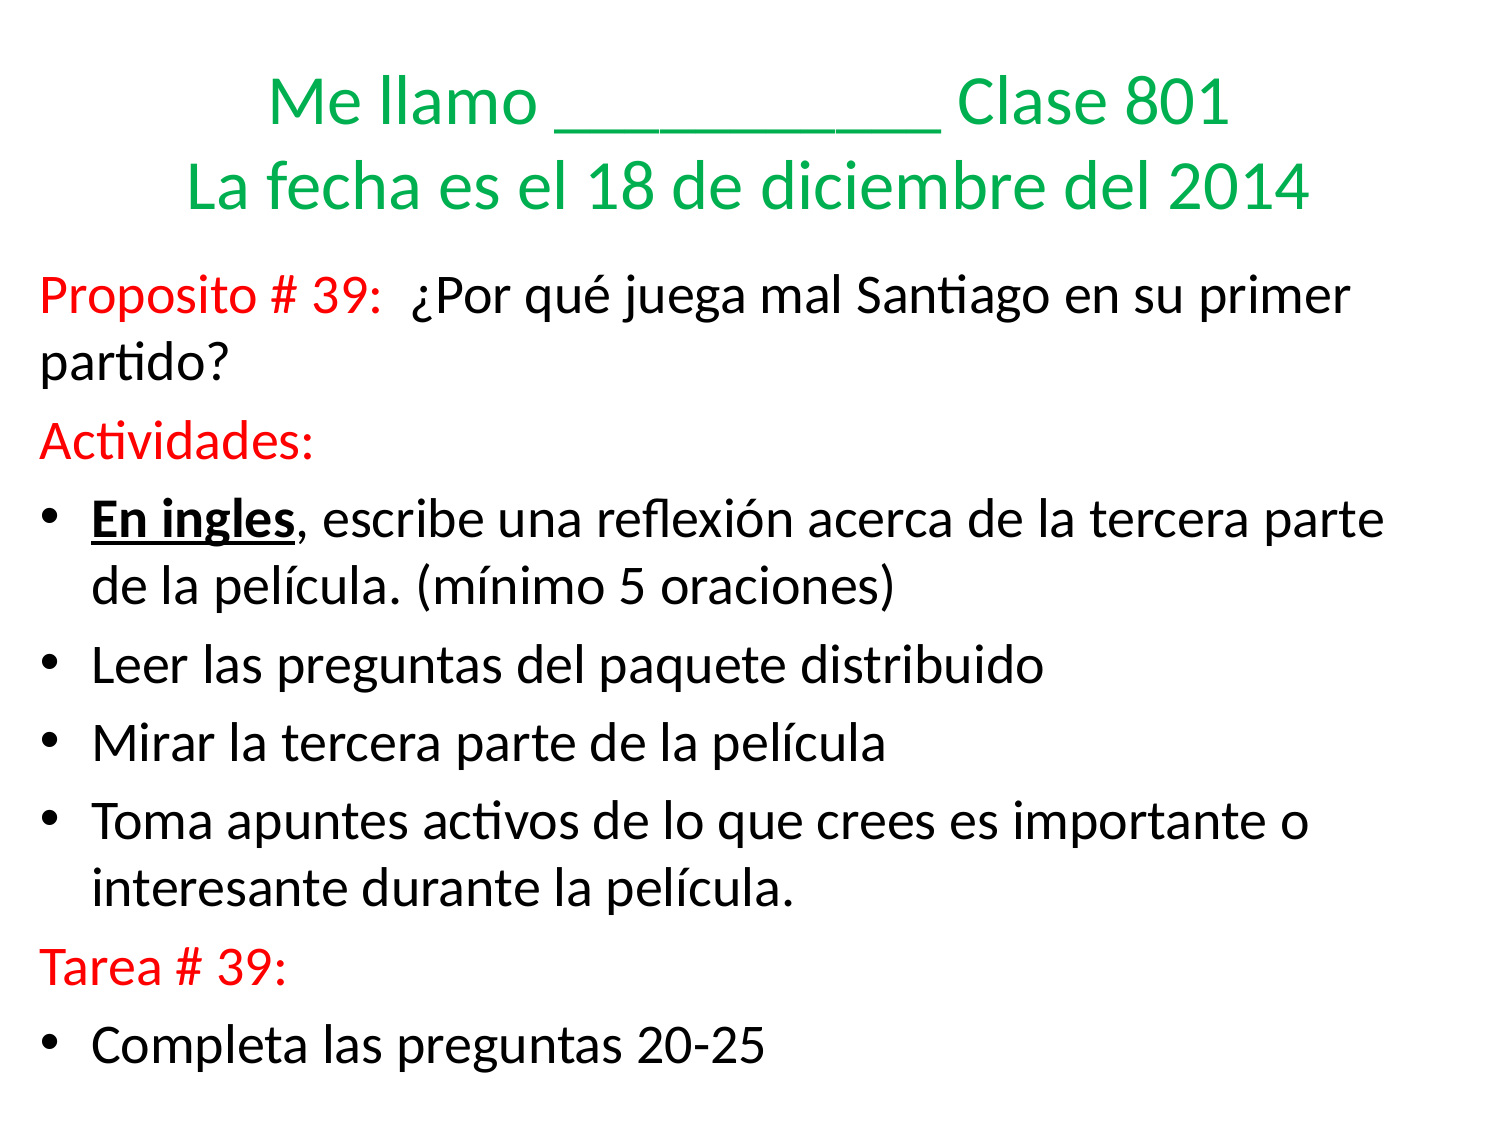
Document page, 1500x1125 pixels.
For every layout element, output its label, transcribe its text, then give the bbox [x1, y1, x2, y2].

list Proposito # 39: ¿Por qué juega mal Santiago en su primer partido? Actividades: En ingles, escribe una reflexión acerca de la tercera parte de la película. (mínimo 5 oraciones) Leer las preguntas del paquete distribuido Mirar la tercera parte de la película Toma apuntes activos de lo que crees es importante o interesante durante la película. Tarea # 39: Completa las preguntas 20-25 [24, 249, 1450, 1088]
title Me llamo ___________ Clase 801 La fecha es el 18 de diciembre del 2014 [37, 45, 1463, 233]
